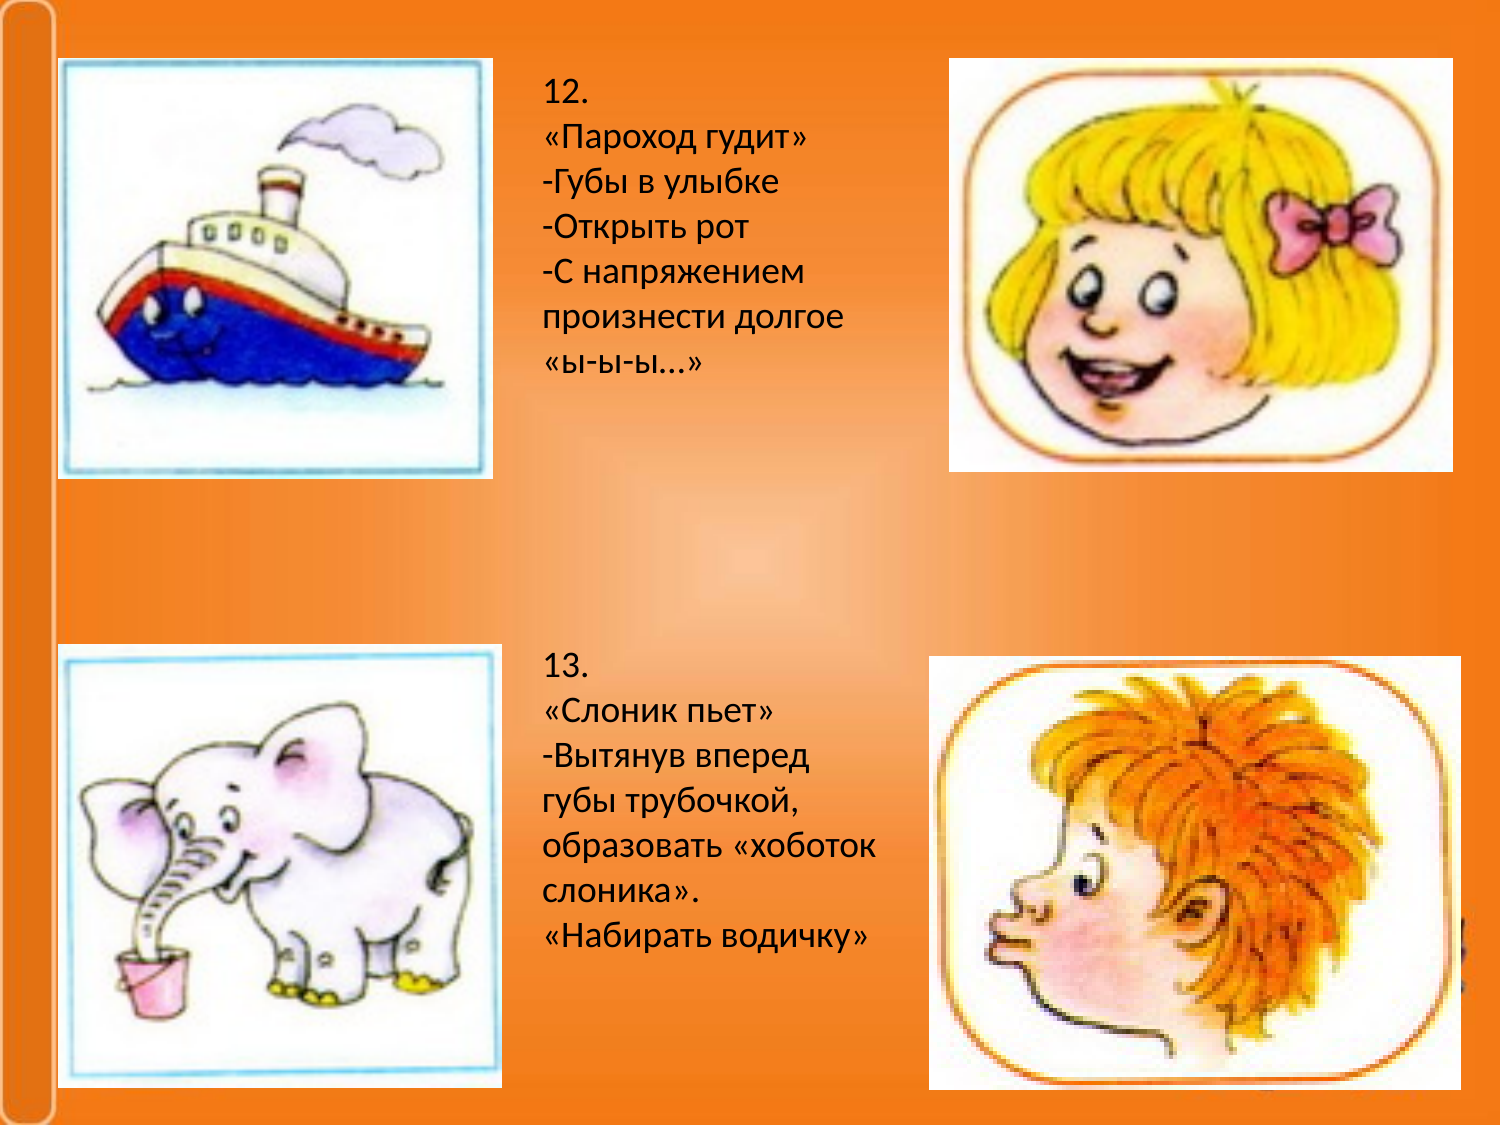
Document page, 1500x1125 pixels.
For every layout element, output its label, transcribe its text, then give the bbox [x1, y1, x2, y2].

picture [0, 0, 1500, 1125]
text_box 12. «Пароход гудит» -Губы в улыбке -Открыть рот -С напряжением произнести долгое «ы-ы-ы…» [527, 58, 903, 389]
text_box 13. «Слоник пьет» -Вытянув вперед губы трубочкой, образовать «хоботок слоника». «Набирать водичку» [527, 632, 903, 963]
